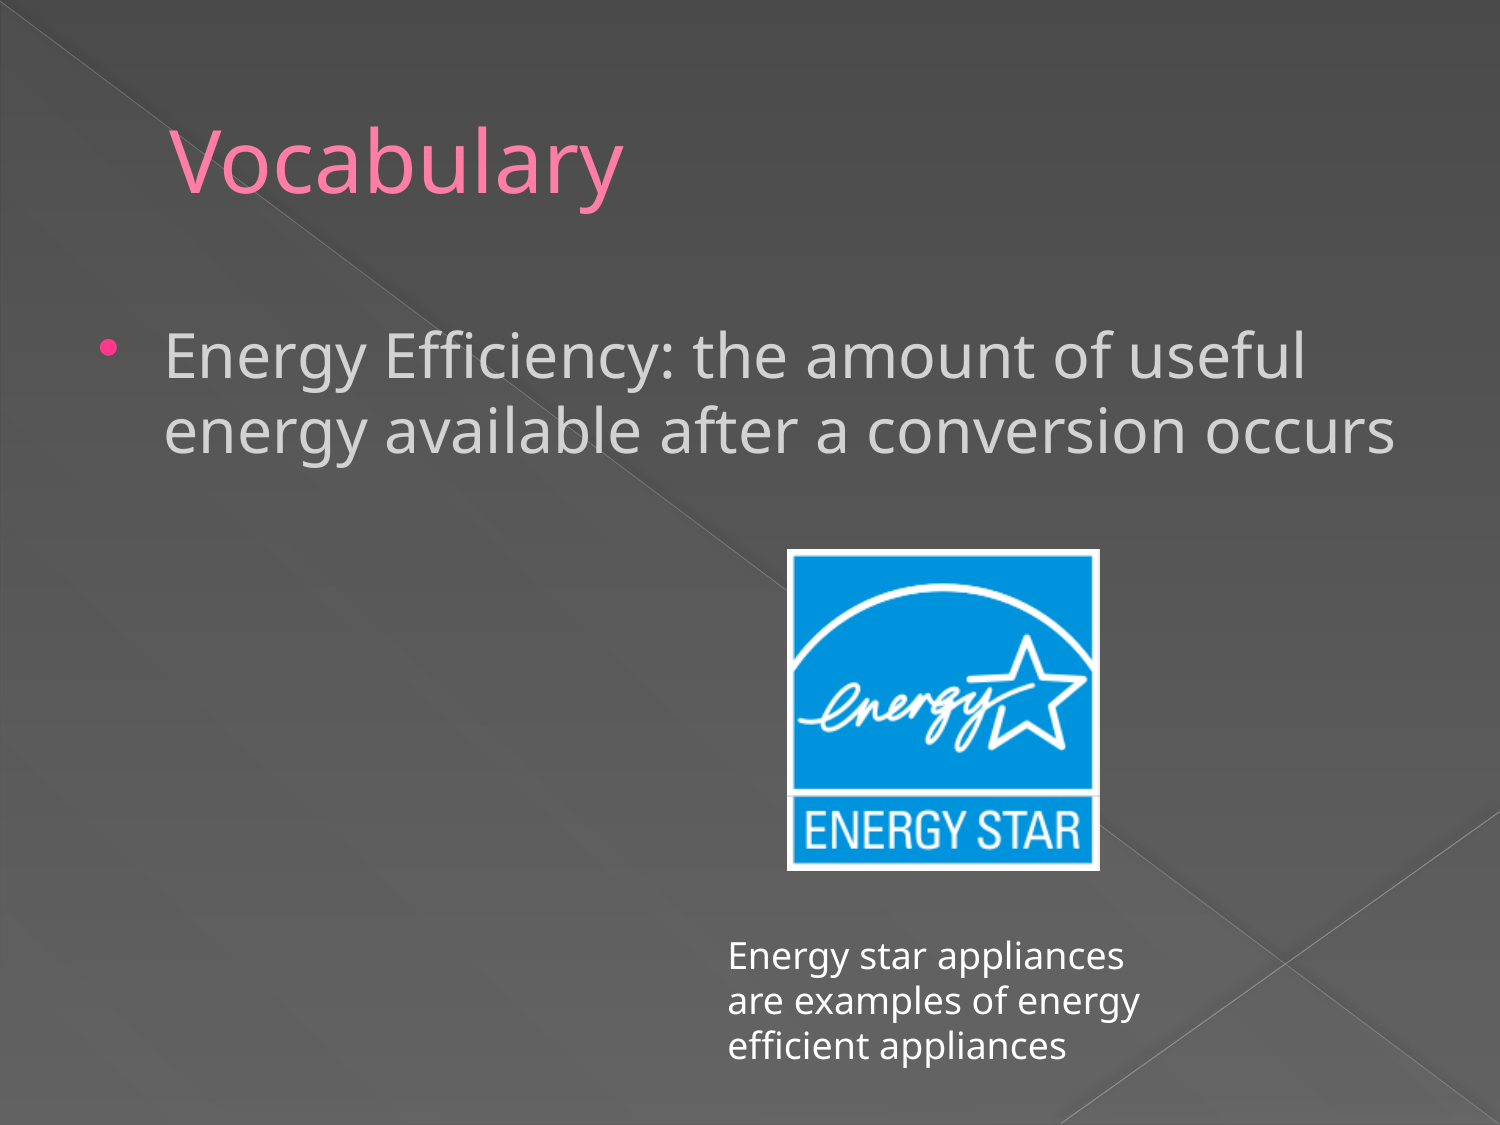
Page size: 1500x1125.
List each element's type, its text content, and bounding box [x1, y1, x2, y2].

title Vocabulary [75, 43, 1425, 274]
text_box Energy star appliances are examples of energy efficient appliances [712, 924, 1188, 1075]
picture [787, 549, 1101, 871]
list Energy Efficiency: the amount of useful energy available after a conversion occurs [75, 308, 1425, 1059]
